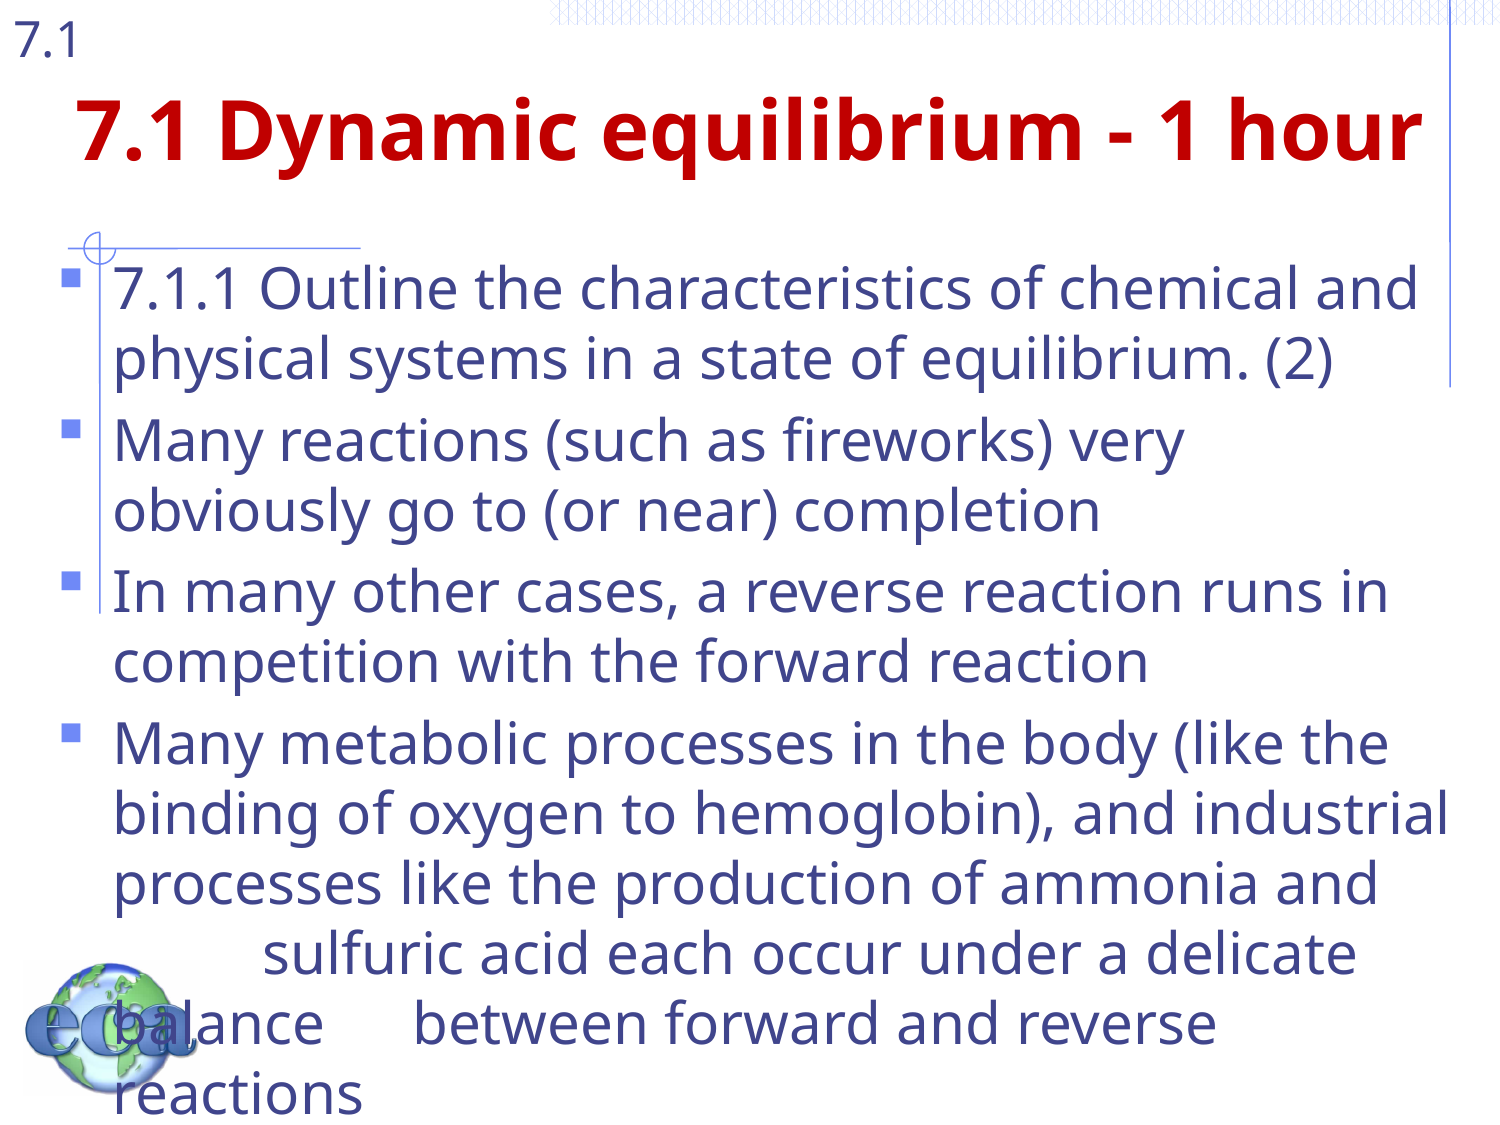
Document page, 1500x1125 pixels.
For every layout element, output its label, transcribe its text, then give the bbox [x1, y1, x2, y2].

picture [23, 960, 200, 1096]
list 7.1.1 Outline the characteristics of chemical and physical systems in a state of equilibrium. (2) Many reactions (such as fireworks) very obviously go to (or near) completion In many other cases, a reverse reaction runs in competition with the forward reaction Many metabolic processes in the body (like the binding of oxygen to hemoglobin), and industrial processes like the production of ammonia and sulfuric acid each occur under a delicate balance between forward and reverse reactions [41, 243, 1471, 965]
title 7.1 Dynamic equilibrium - 1 hour [0, 49, 1500, 185]
